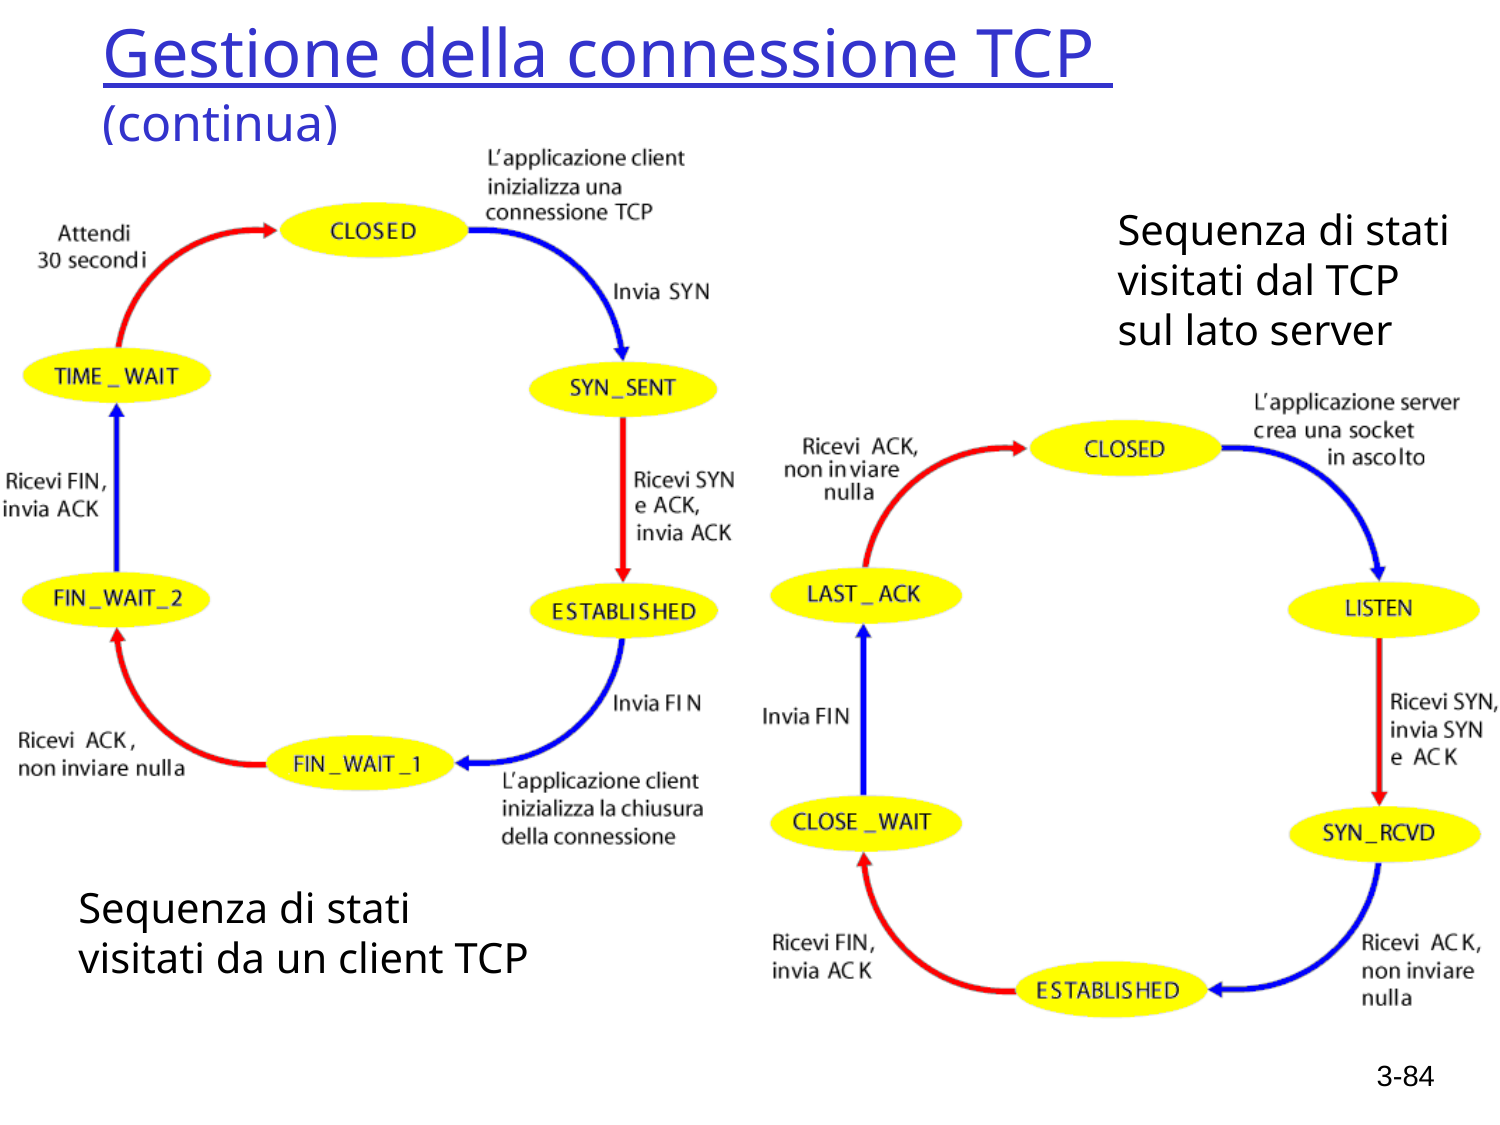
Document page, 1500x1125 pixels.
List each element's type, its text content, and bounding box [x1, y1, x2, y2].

text_box Sequenza di stati visitati dal TCP sul lato server [1102, 196, 1471, 387]
picture [0, 145, 739, 849]
slide_number 3-84 [1338, 1049, 1451, 1125]
picture [761, 389, 1500, 1023]
text_box Sequenza di stati visitati da un client TCP [63, 874, 545, 990]
title Gestione della connessione TCP (continua) [87, 18, 1363, 145]
